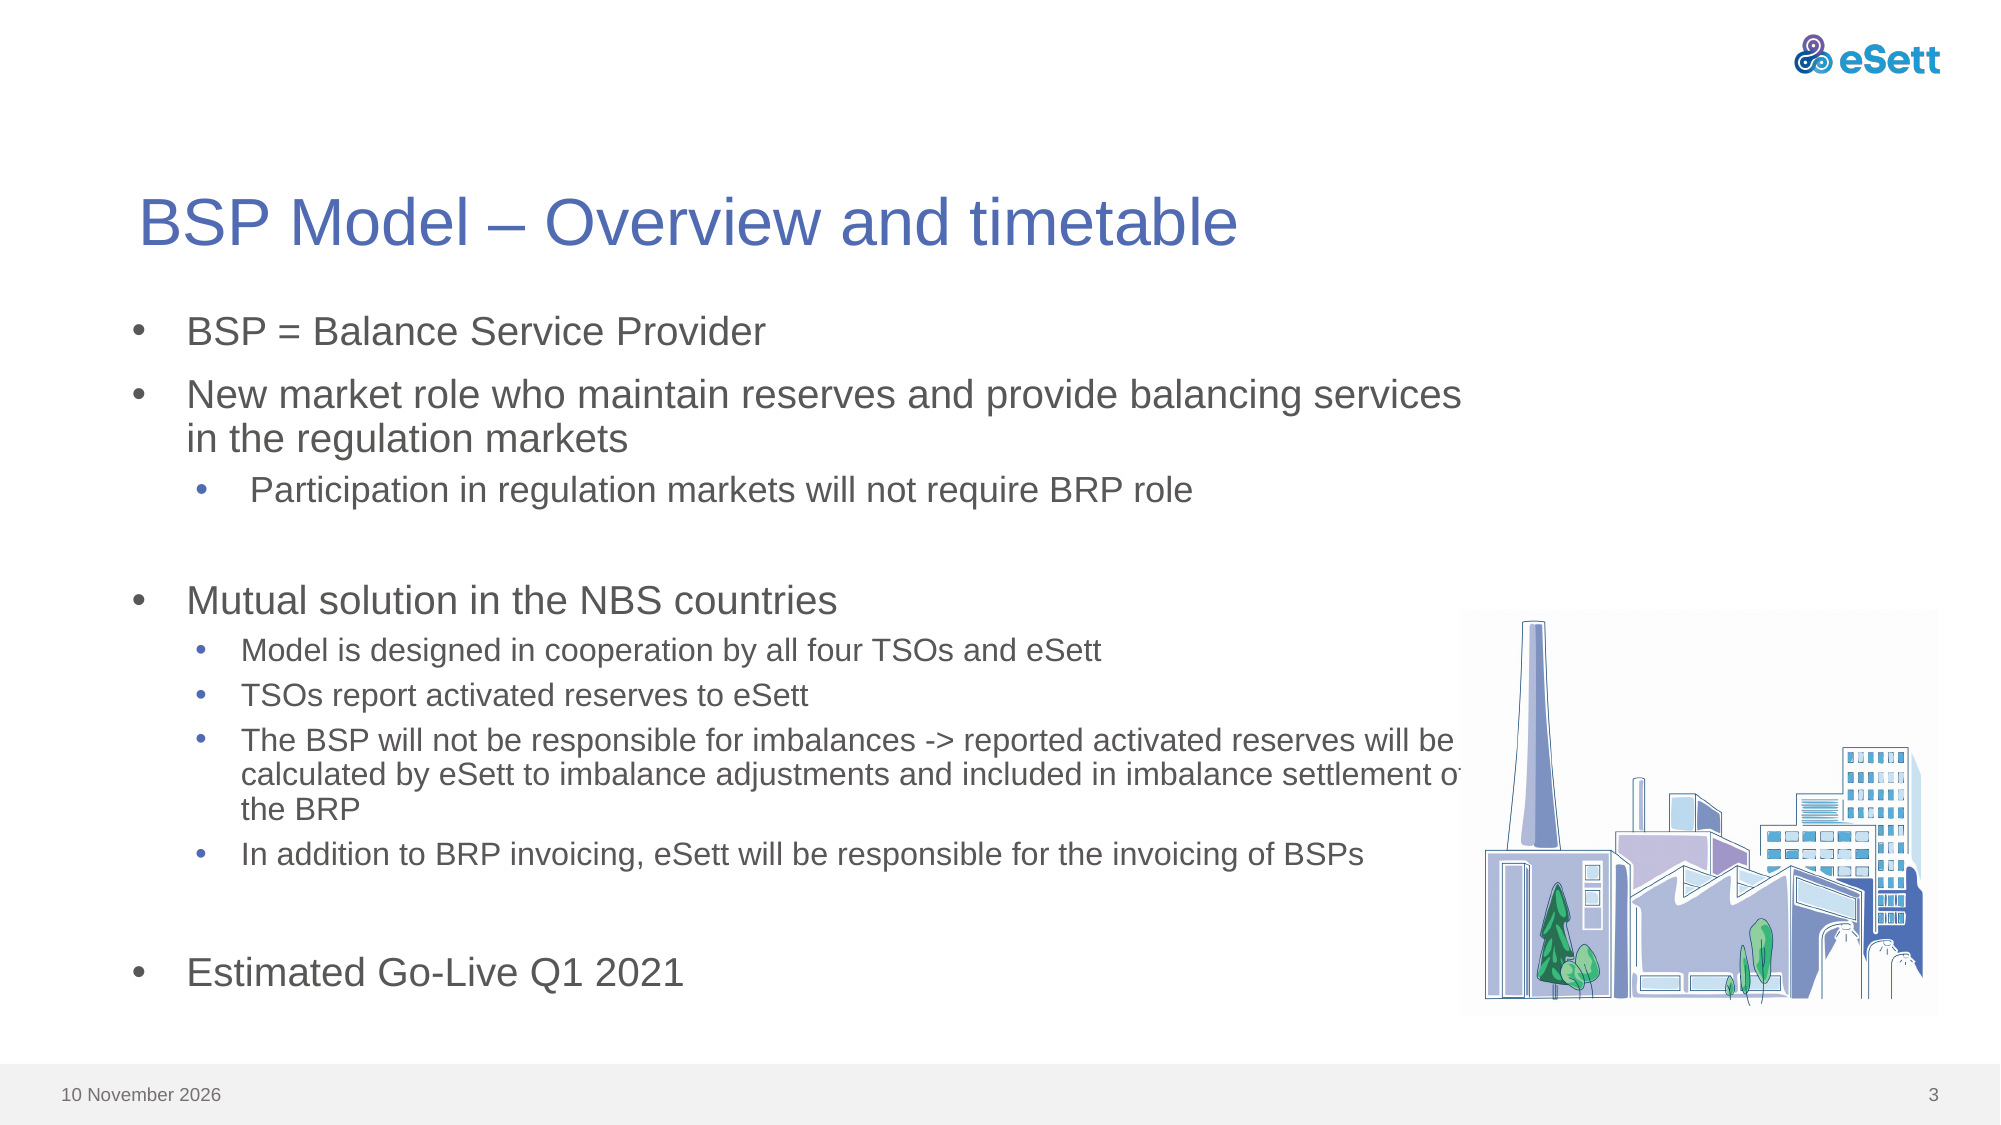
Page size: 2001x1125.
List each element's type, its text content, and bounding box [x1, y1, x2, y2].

title BSP Model – Overview and timetable [123, 114, 1884, 333]
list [1460, 609, 1939, 1016]
picture [1794, 34, 1940, 74]
list BSP = Balance Service Provider New market role who maintain reserves and provide balancing services in the regulation markets Participation in regulation markets will not require BRP role Mutual solution in the NBS countries Model is designed in cooperation by all four TSOs and eSett TSOs report activated reserves to eSett The BSP will not be responsible for imbalances -> reported activated reserves will be calculated by eSett to imbalance adjustments and included in imbalance settlement of the BRP In addition to BRP invoicing, eSett will be responsible for the invoicing of BSPs Estimated Go-Live Q1 2021 [116, 302, 1495, 1007]
